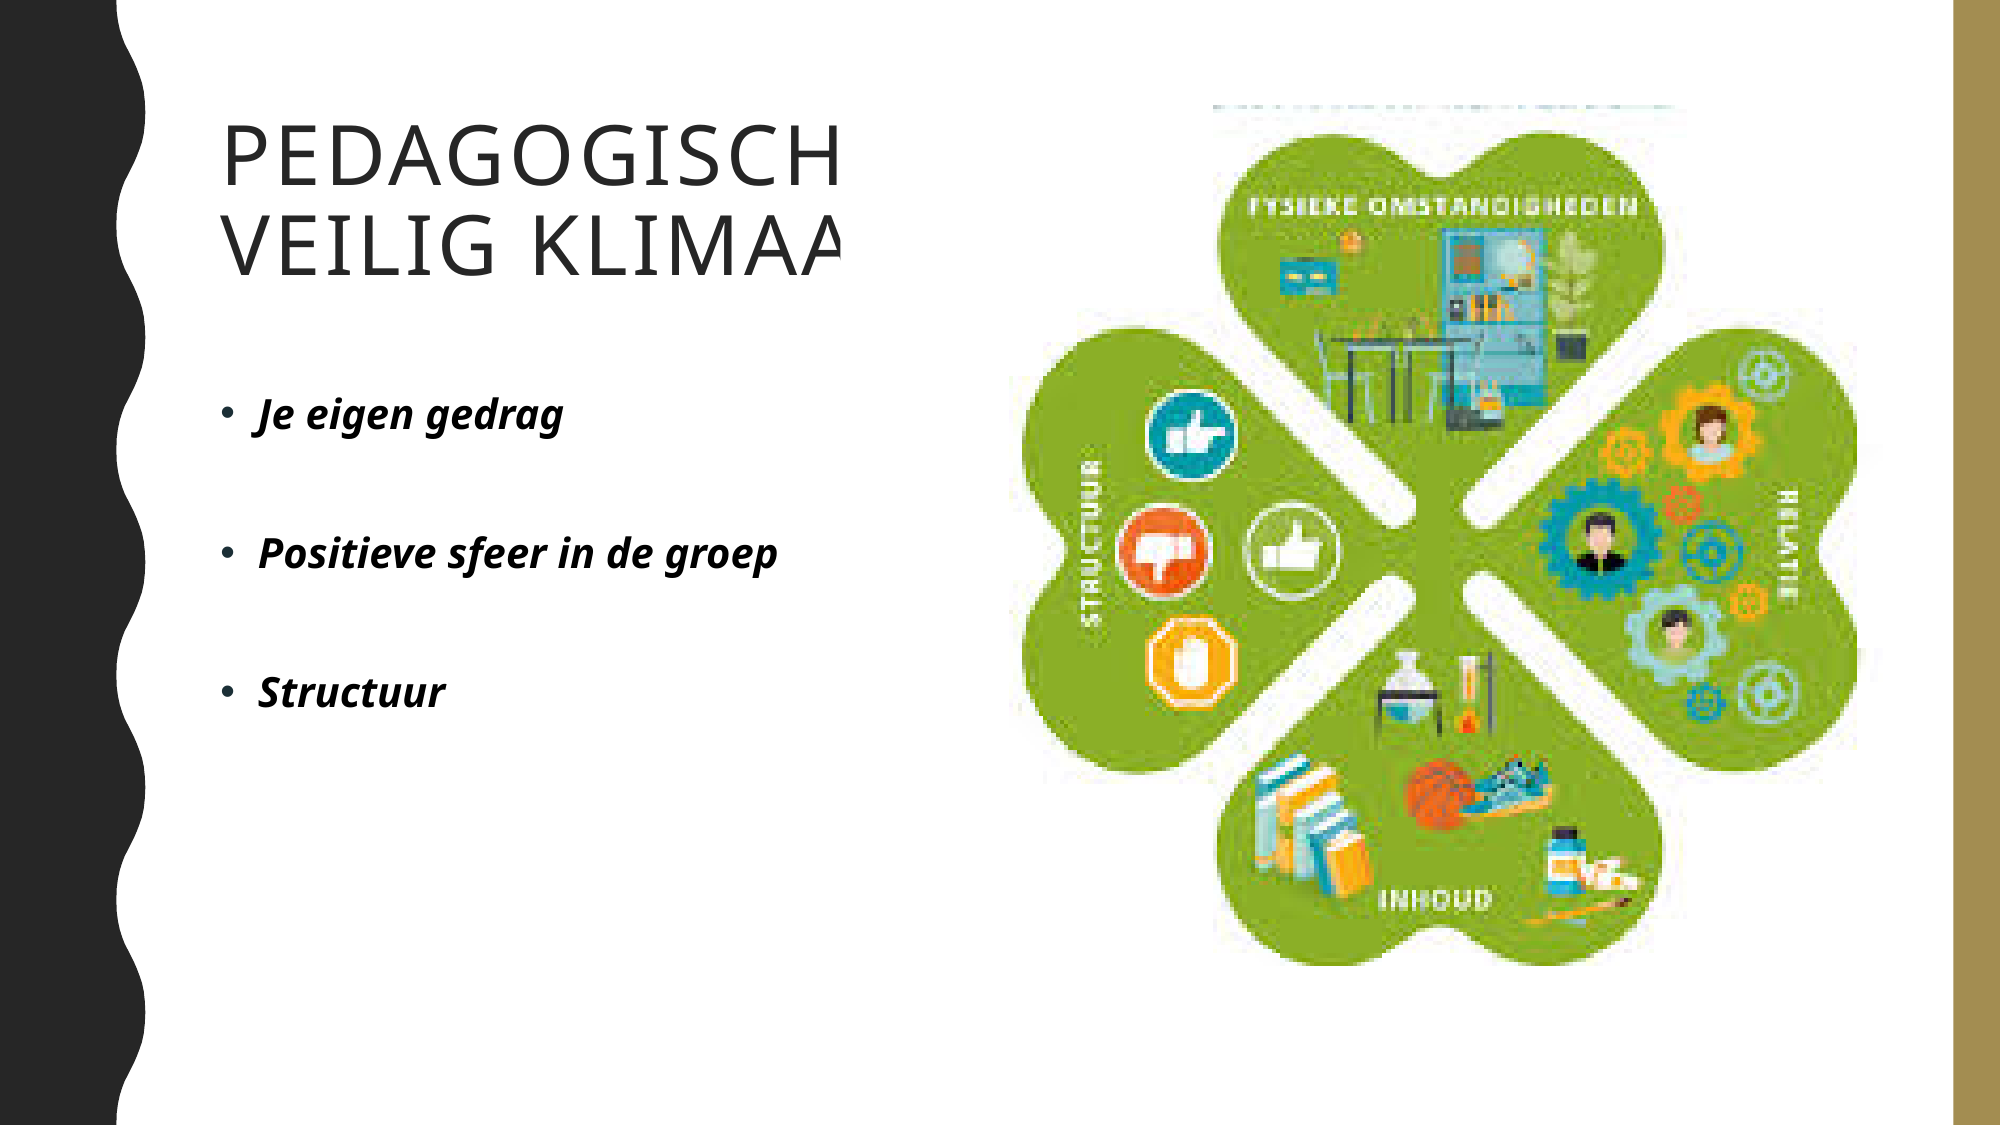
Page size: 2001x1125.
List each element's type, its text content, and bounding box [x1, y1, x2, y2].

title Pedagogisch Veilig klimaat [205, 105, 840, 323]
list Je eigen gedrag Positieve sfeer in de groep Structuur [205, 375, 840, 965]
picture [840, 105, 1883, 966]
